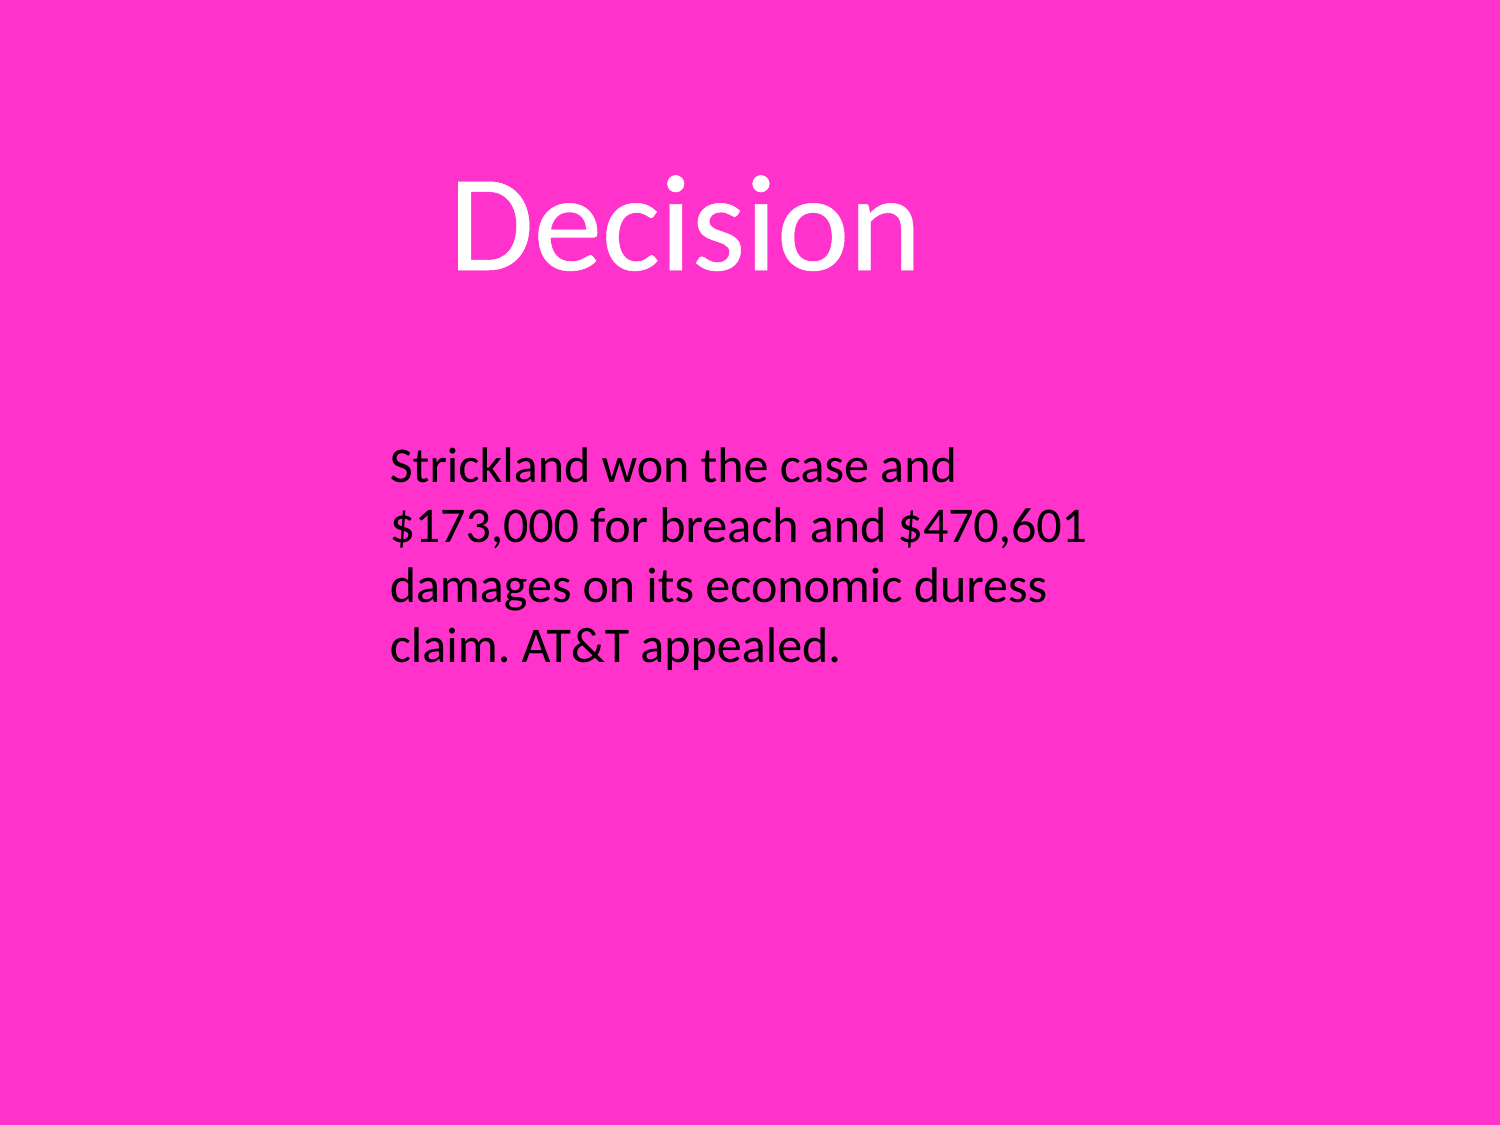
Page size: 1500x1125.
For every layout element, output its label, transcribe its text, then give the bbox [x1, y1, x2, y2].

text_box Strickland won the case and $173,000 for breach and $470,601 damages on its economic duress claim. AT&T appealed. [374, 424, 1125, 680]
text_box Decision [434, 125, 937, 305]
